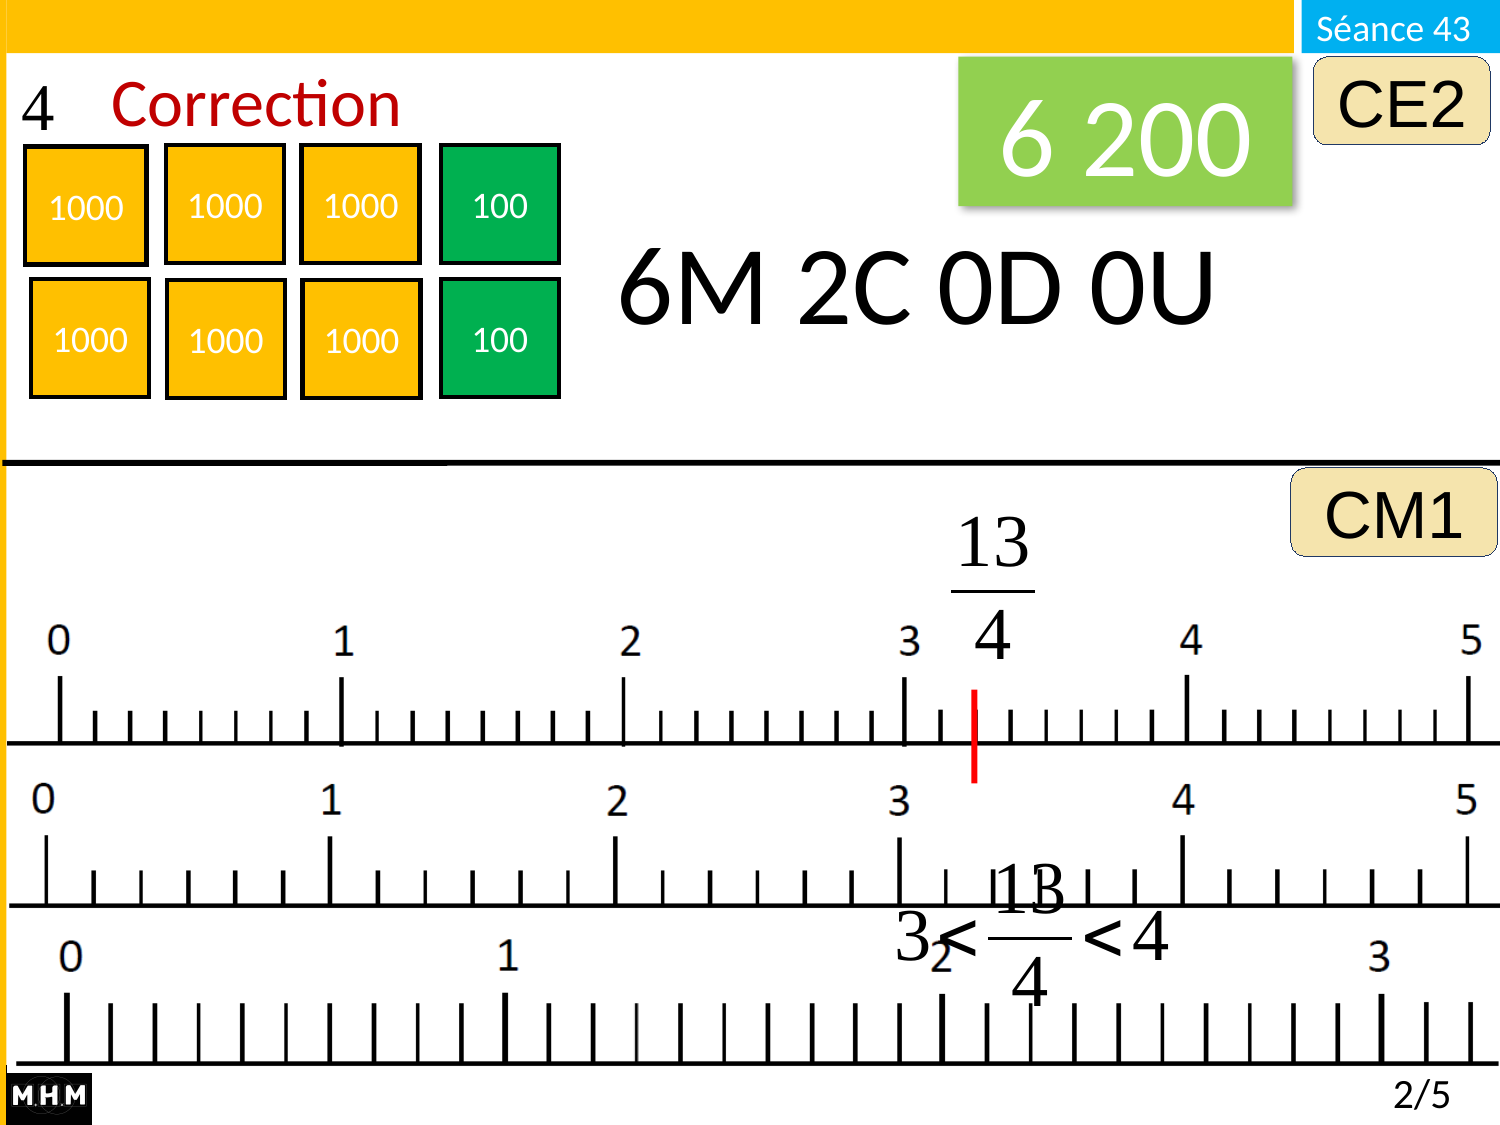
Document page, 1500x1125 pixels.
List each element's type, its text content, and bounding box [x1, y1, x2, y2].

text_box 6 200 [958, 56, 1293, 205]
text_box 1000 [165, 278, 287, 400]
text_box 100 [439, 277, 561, 399]
text_box 1000 [300, 278, 423, 400]
title Correction [96, 60, 957, 150]
text_box CE2 [1313, 56, 1491, 145]
text_box 6M 2C 0D 0U [601, 205, 1306, 355]
title Correction [1303, 60, 1391, 150]
text_box 1000 [164, 143, 286, 265]
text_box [946, 500, 1038, 784]
text_box 100 [439, 143, 561, 265]
text_box CM1 [1290, 467, 1498, 557]
text_box 1000 [299, 143, 422, 265]
list 2/5 [1344, 1082, 1500, 1125]
text_box 1000 [29, 277, 151, 399]
picture [6, 619, 946, 750]
picture [1038, 619, 1500, 750]
picture [6, 767, 1500, 1125]
text_box 1000 [23, 144, 149, 267]
